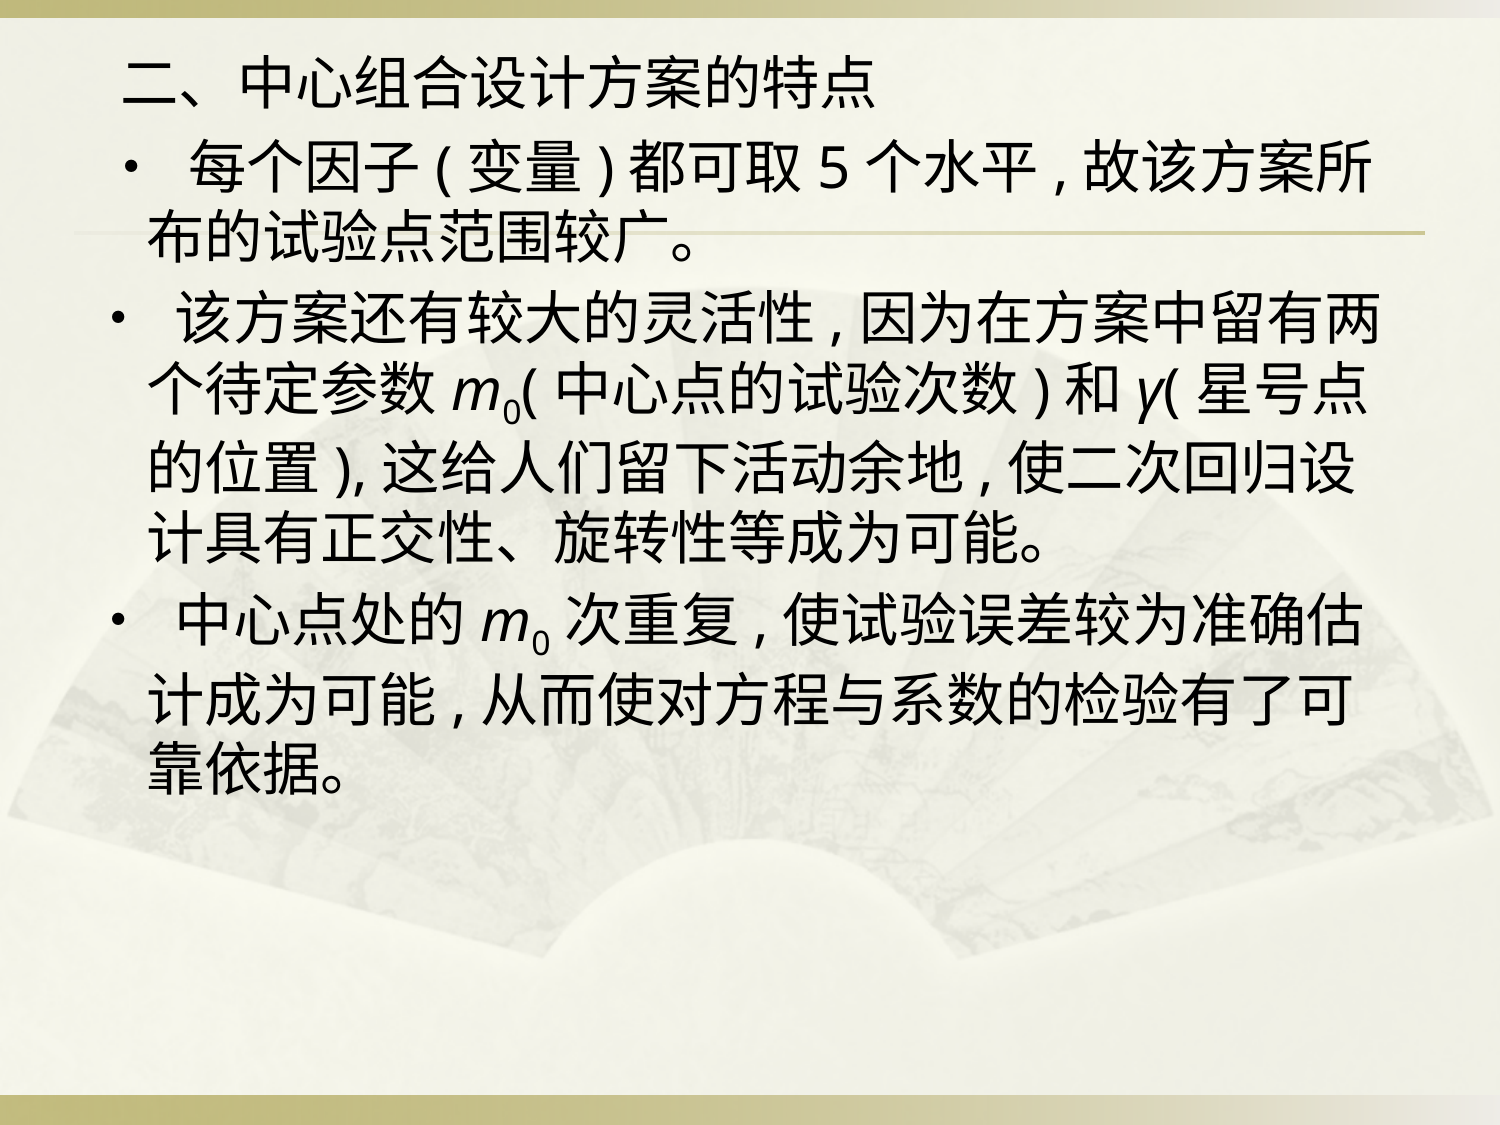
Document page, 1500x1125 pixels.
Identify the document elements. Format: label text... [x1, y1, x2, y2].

list 二、中心组合设计方案的特点 • 每个因子(变量)都可取5个水平,故该方案所布的试验点范围较广。 • 该方案还有较大的灵活性,因为在方案中留有两个待定参数m0(中心点的试验次数)和γ(星号点的位置),这给人们留下活动余地,使二次回归设计具有正交性、旋转性等成为可能。 • 中心点处的m0次重复,使试验误差较为准确估计成为可能,从而使对方程与系数的检验有了可靠依据。 [75, 30, 1425, 1032]
